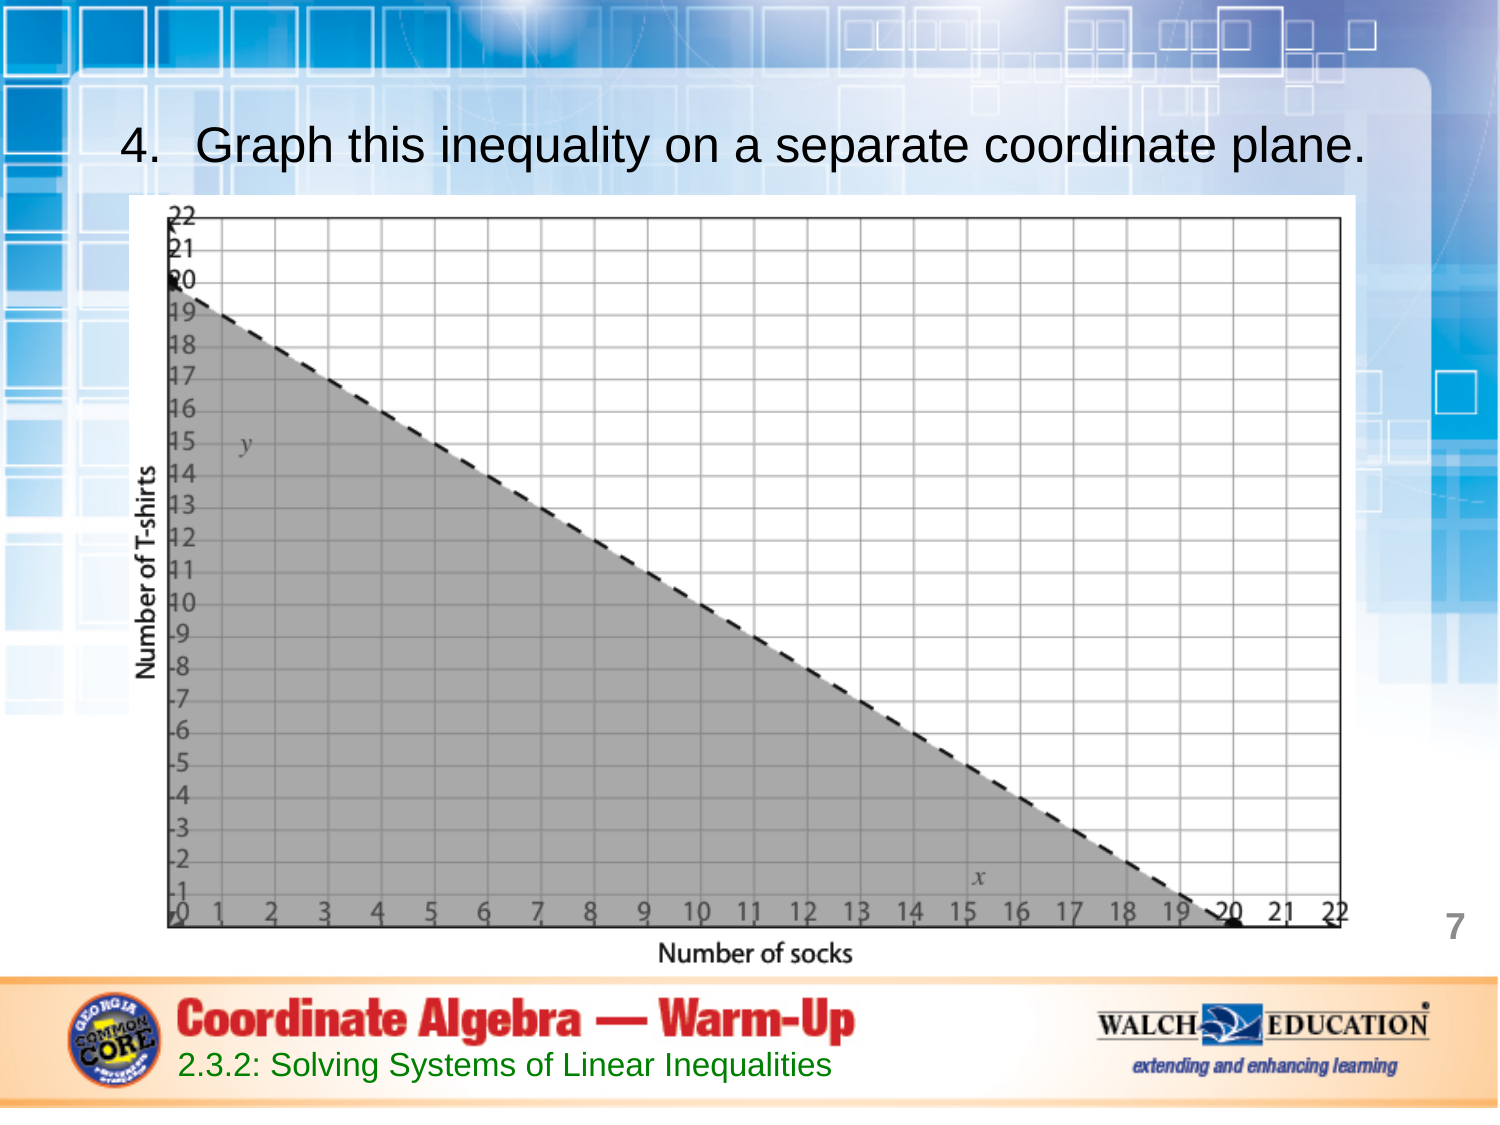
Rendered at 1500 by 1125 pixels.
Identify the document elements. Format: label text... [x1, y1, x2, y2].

slide_number 7 [1362, 901, 1481, 949]
list 2.3.2: Solving Systems of Linear Inequalities [162, 1036, 1070, 1080]
picture [0, 0, 1500, 1108]
subtitle Graph this inequality on a separate coordinate plane. [105, 105, 1394, 925]
